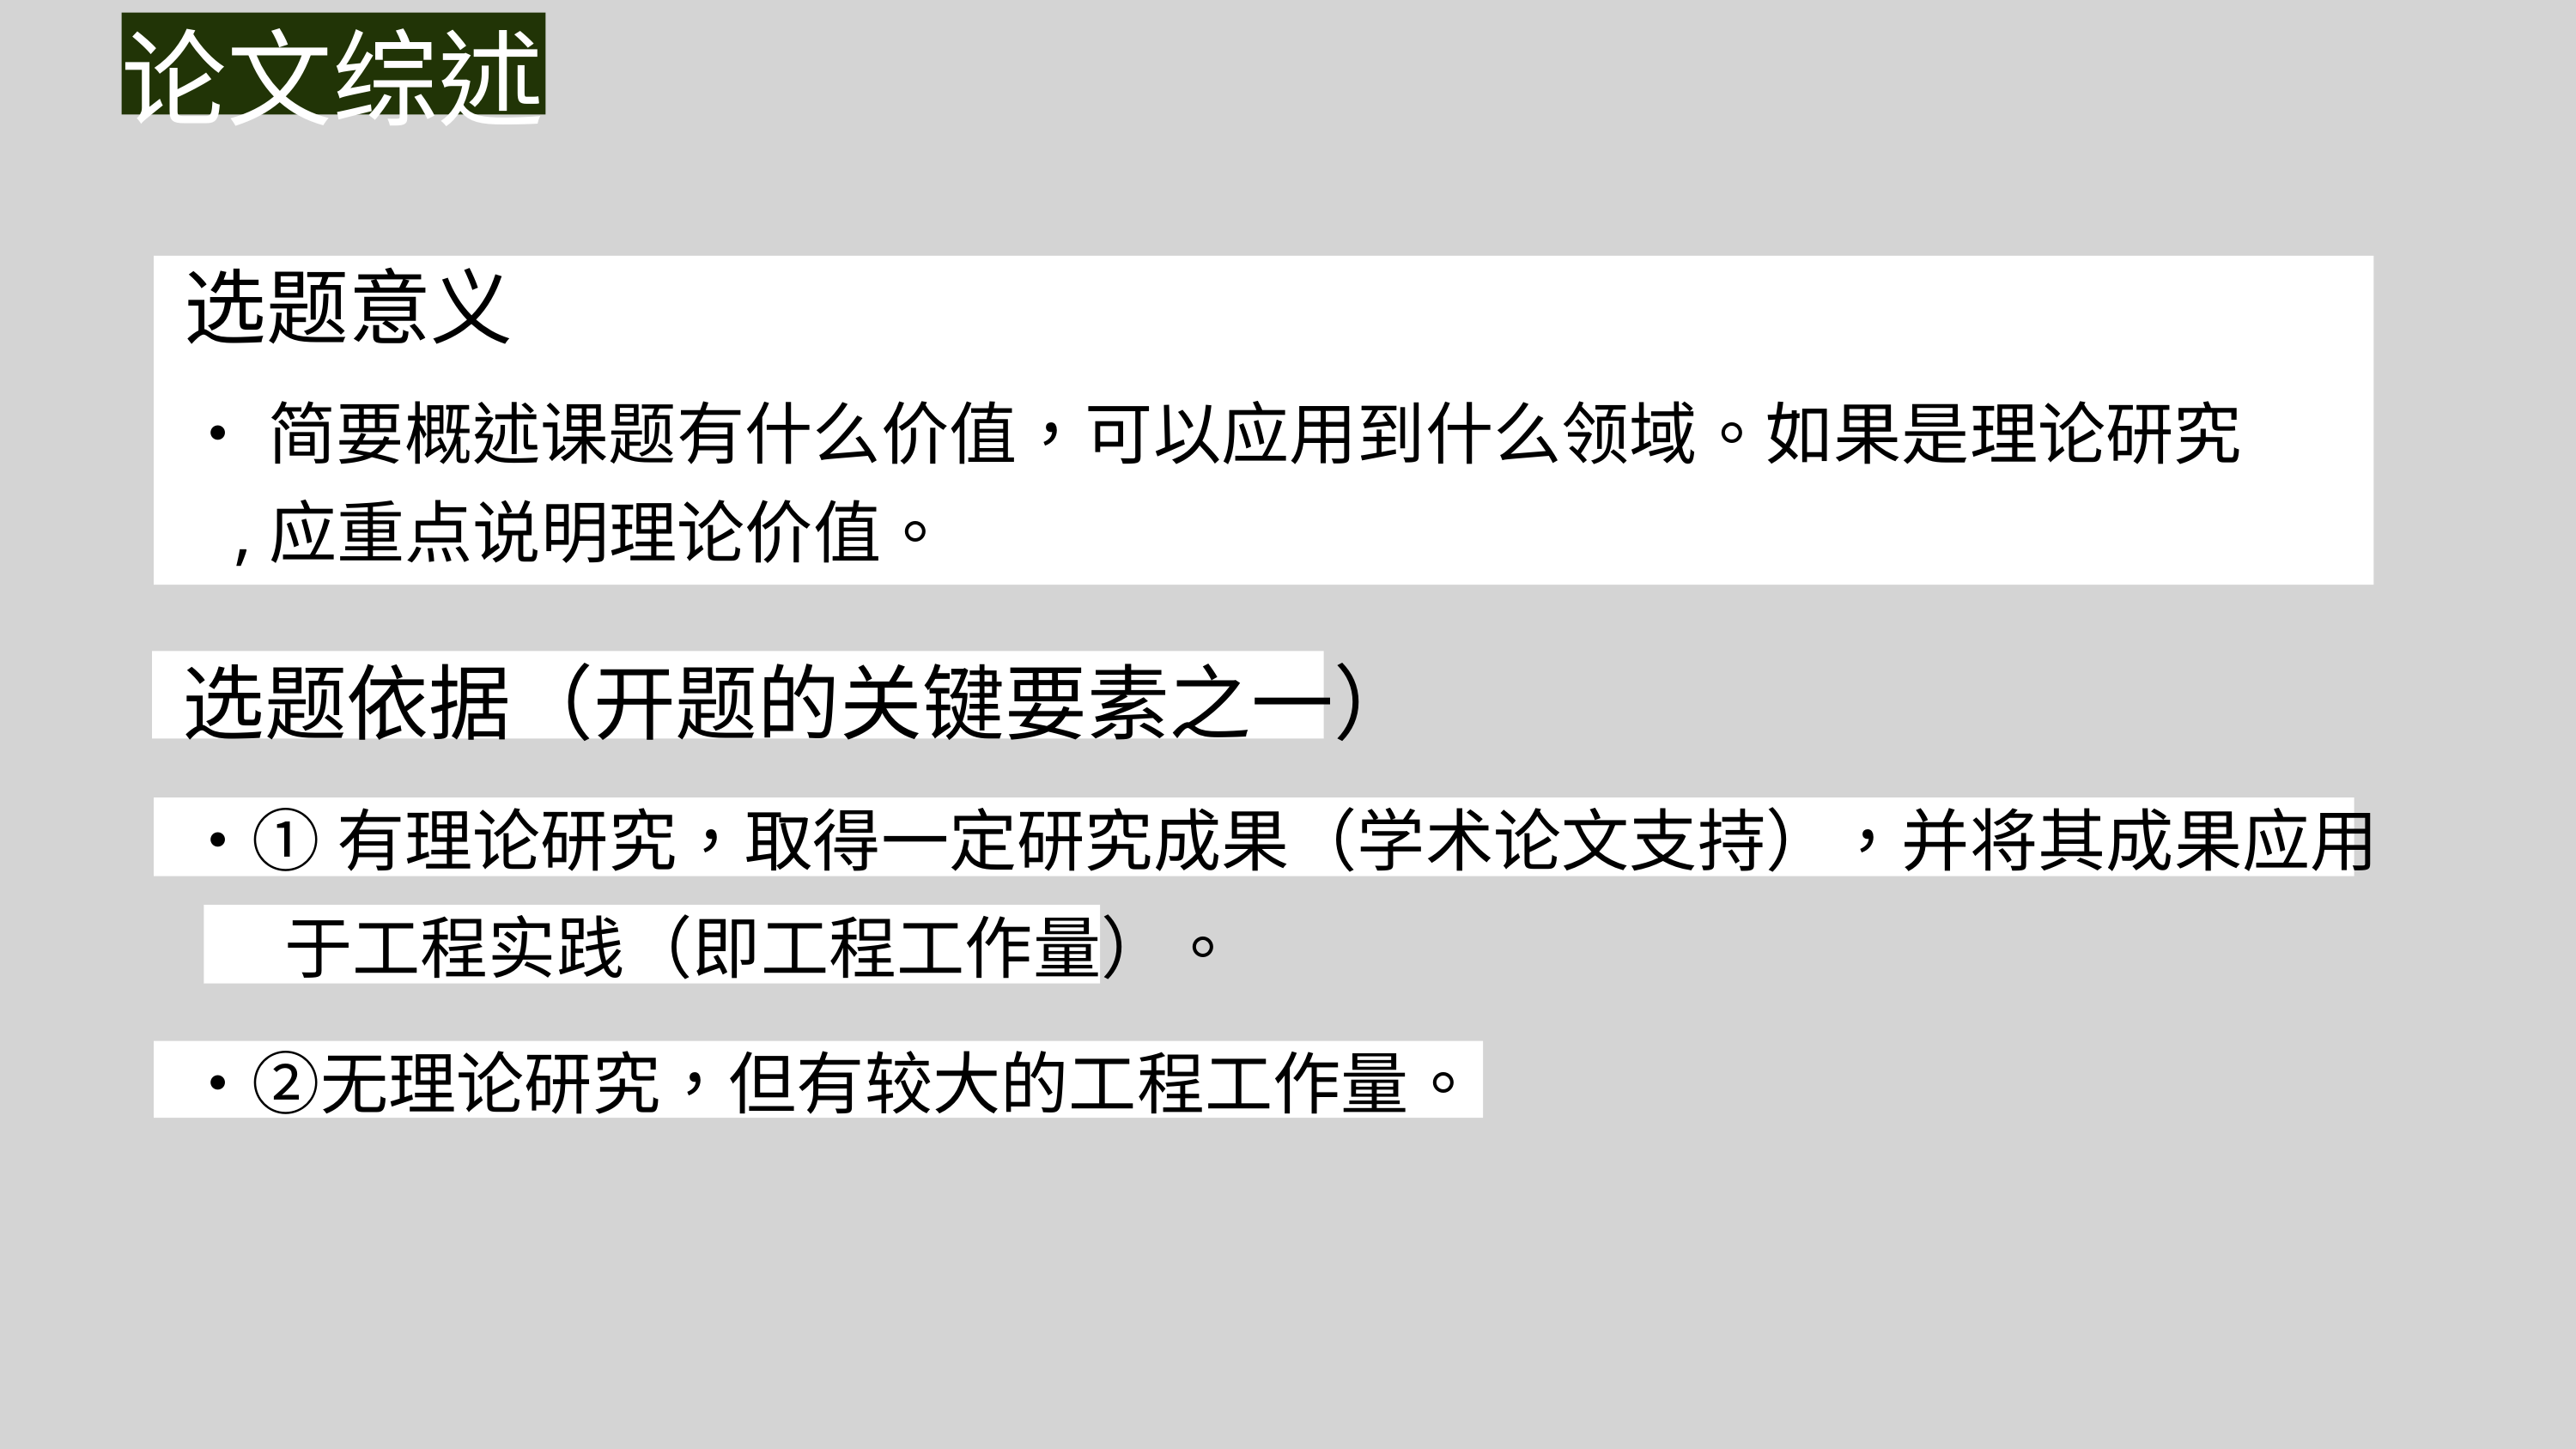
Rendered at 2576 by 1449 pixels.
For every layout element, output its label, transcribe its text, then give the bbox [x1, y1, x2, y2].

text_box 选题意义 •简要概述课题有什么价值，可以应用到什么领域。如果是理论研究 ,应重点说明理论价值。 [154, 255, 2374, 585]
text_box •①有理论研究，取得一定研究成果（学术论文支持），并将其成果应用 [154, 797, 2354, 876]
text_box 于工程实践（即工程工作量）。 [204, 905, 1101, 984]
text_box ・②无理论研究，但有较大的工程工作量。 [154, 1040, 1484, 1119]
text_box 论文综述 [121, 12, 546, 115]
text_box 选题依据（开题的关键要素之一） [152, 651, 1324, 739]
